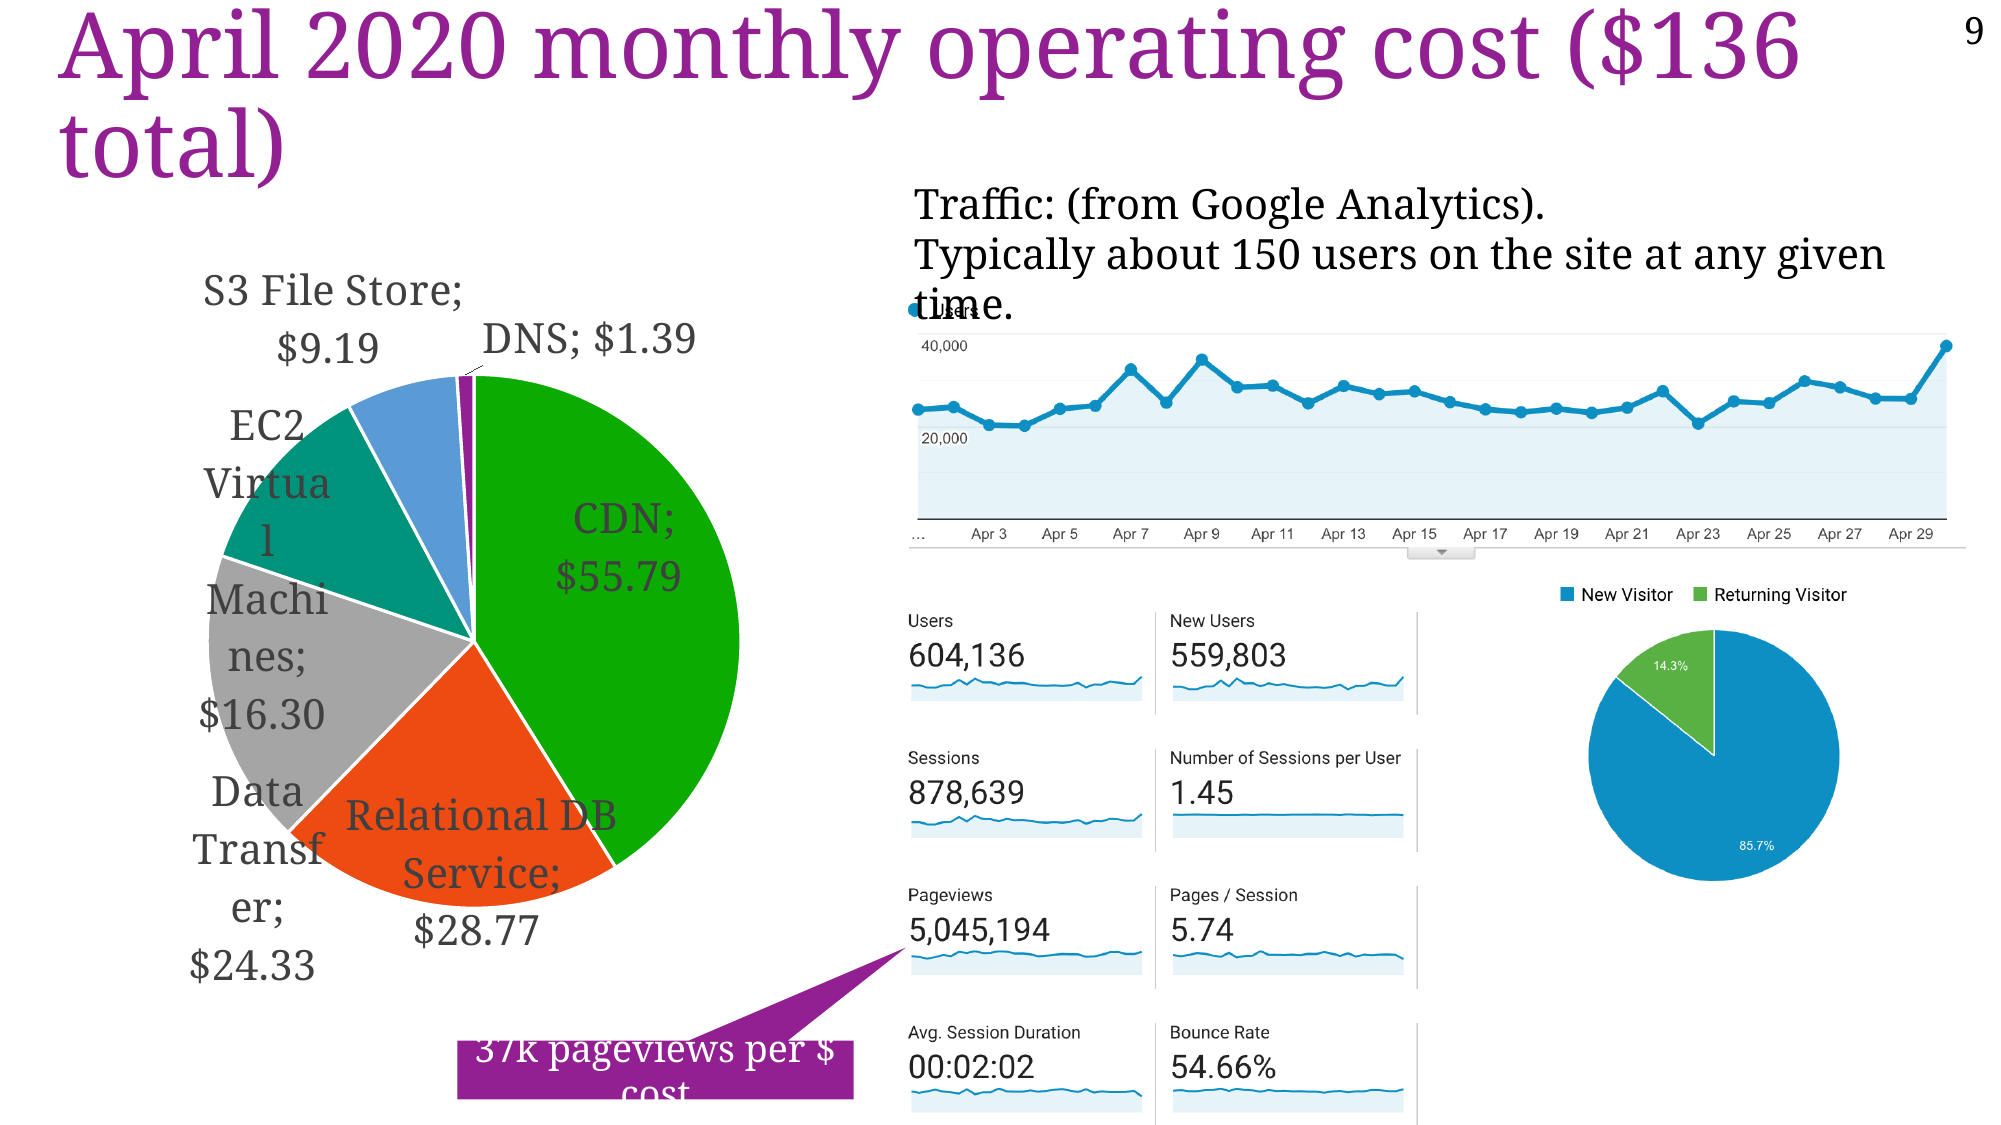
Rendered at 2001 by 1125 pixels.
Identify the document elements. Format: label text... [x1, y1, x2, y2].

text_box Traffic: (from Google Analytics). Typically about 150 users on the site at any given time. [899, 170, 1957, 294]
picture [898, 293, 1966, 1125]
chart [0, 166, 899, 1125]
title April 2020 monthly operating cost ($136 total) [43, 25, 1953, 170]
